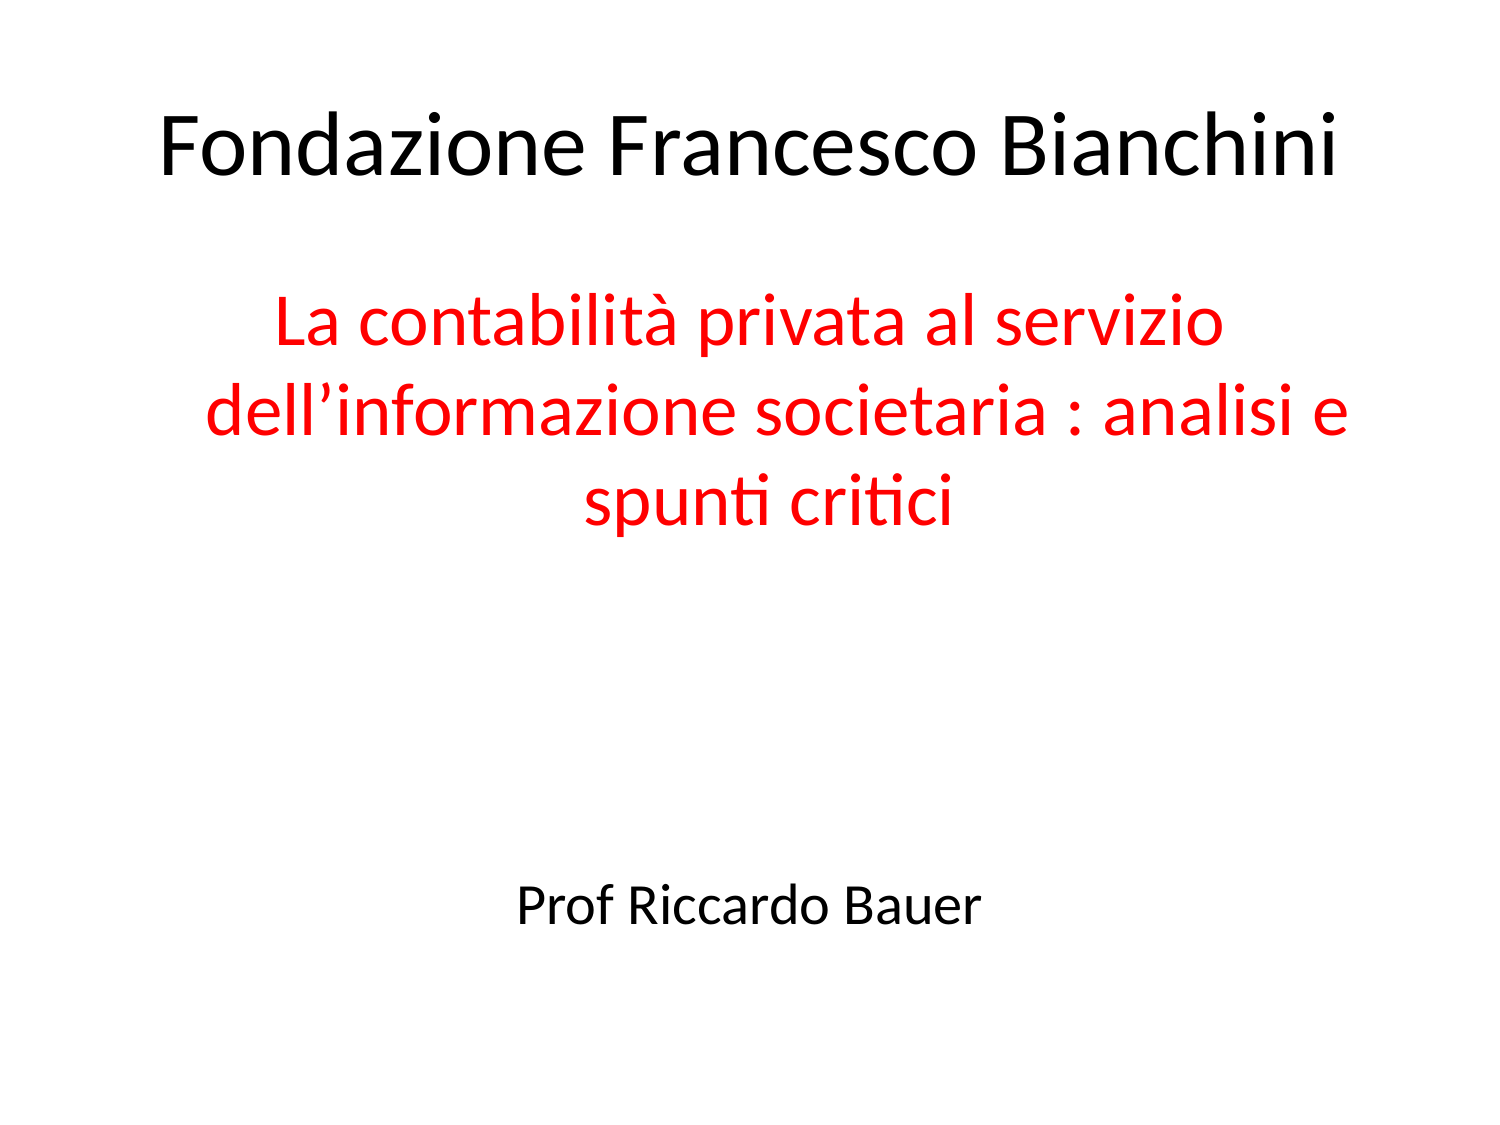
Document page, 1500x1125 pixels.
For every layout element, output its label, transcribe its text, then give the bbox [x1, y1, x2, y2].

list La contabilità privata al servizio dell’informazione societaria : analisi e spunti critici Prof Riccardo Bauer [75, 262, 1425, 1005]
title Fondazione Francesco Bianchini [75, 45, 1425, 233]
